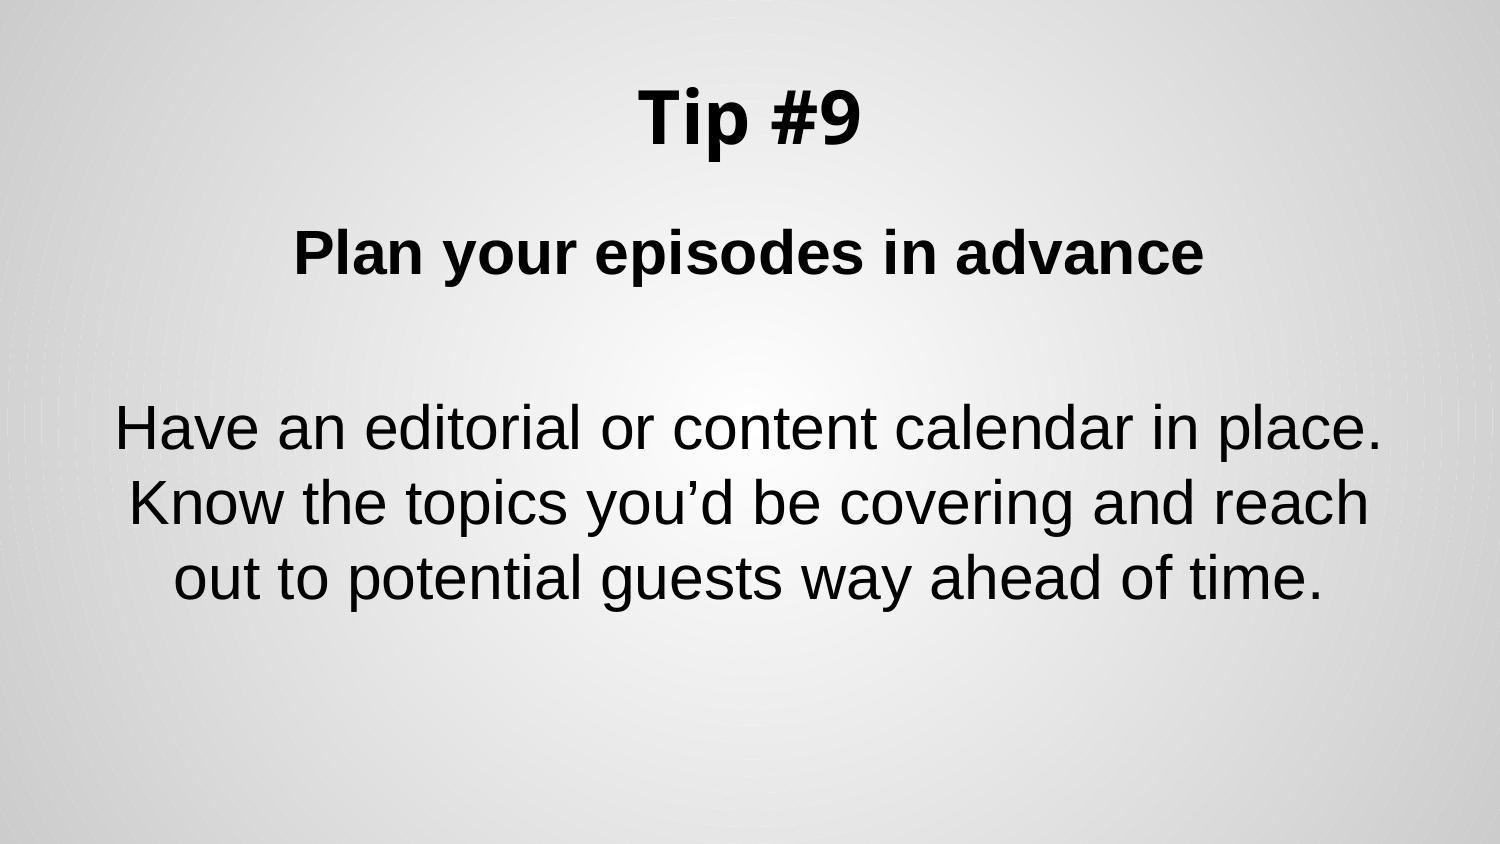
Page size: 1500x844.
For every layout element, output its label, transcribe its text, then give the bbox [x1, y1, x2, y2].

title Tip #9 [75, 33, 1425, 175]
list Plan your episodes in advance Have an editorial or content calendar in place. Know the topics you’d be covering and reach out to potential guests way ahead of time. . [75, 196, 1425, 808]
